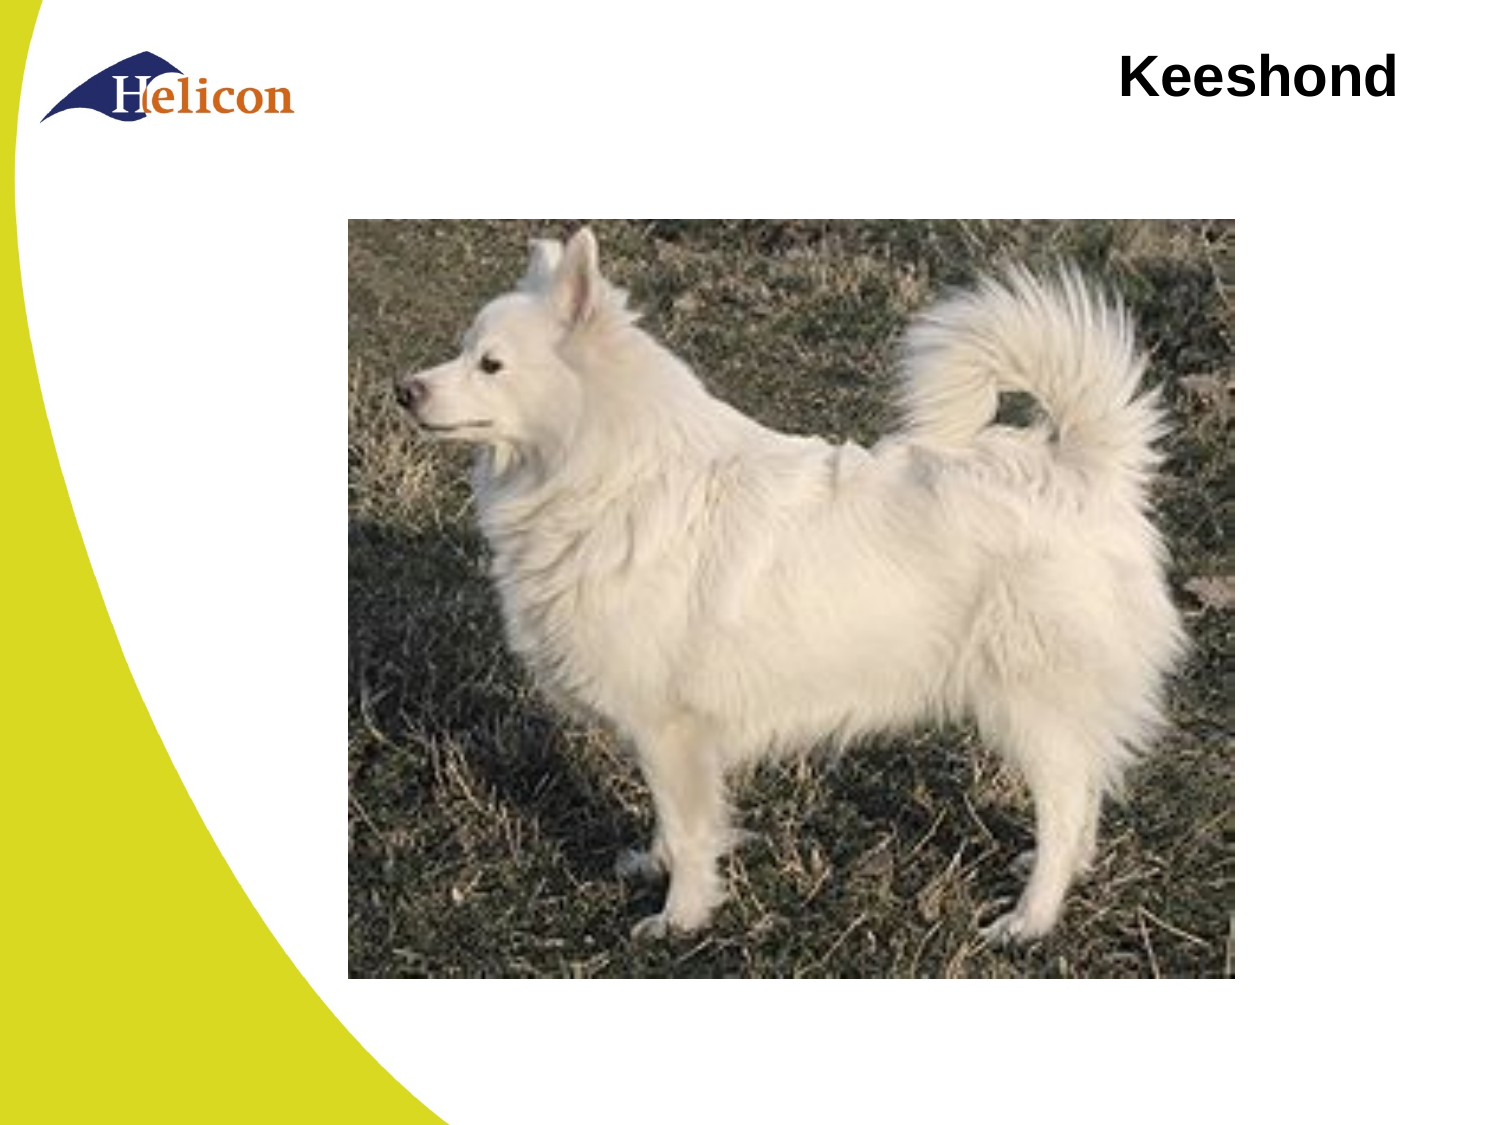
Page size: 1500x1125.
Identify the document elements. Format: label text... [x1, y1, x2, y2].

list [348, 219, 1235, 979]
picture [0, 0, 1500, 1125]
title Keeshond [324, 54, 1415, 161]
